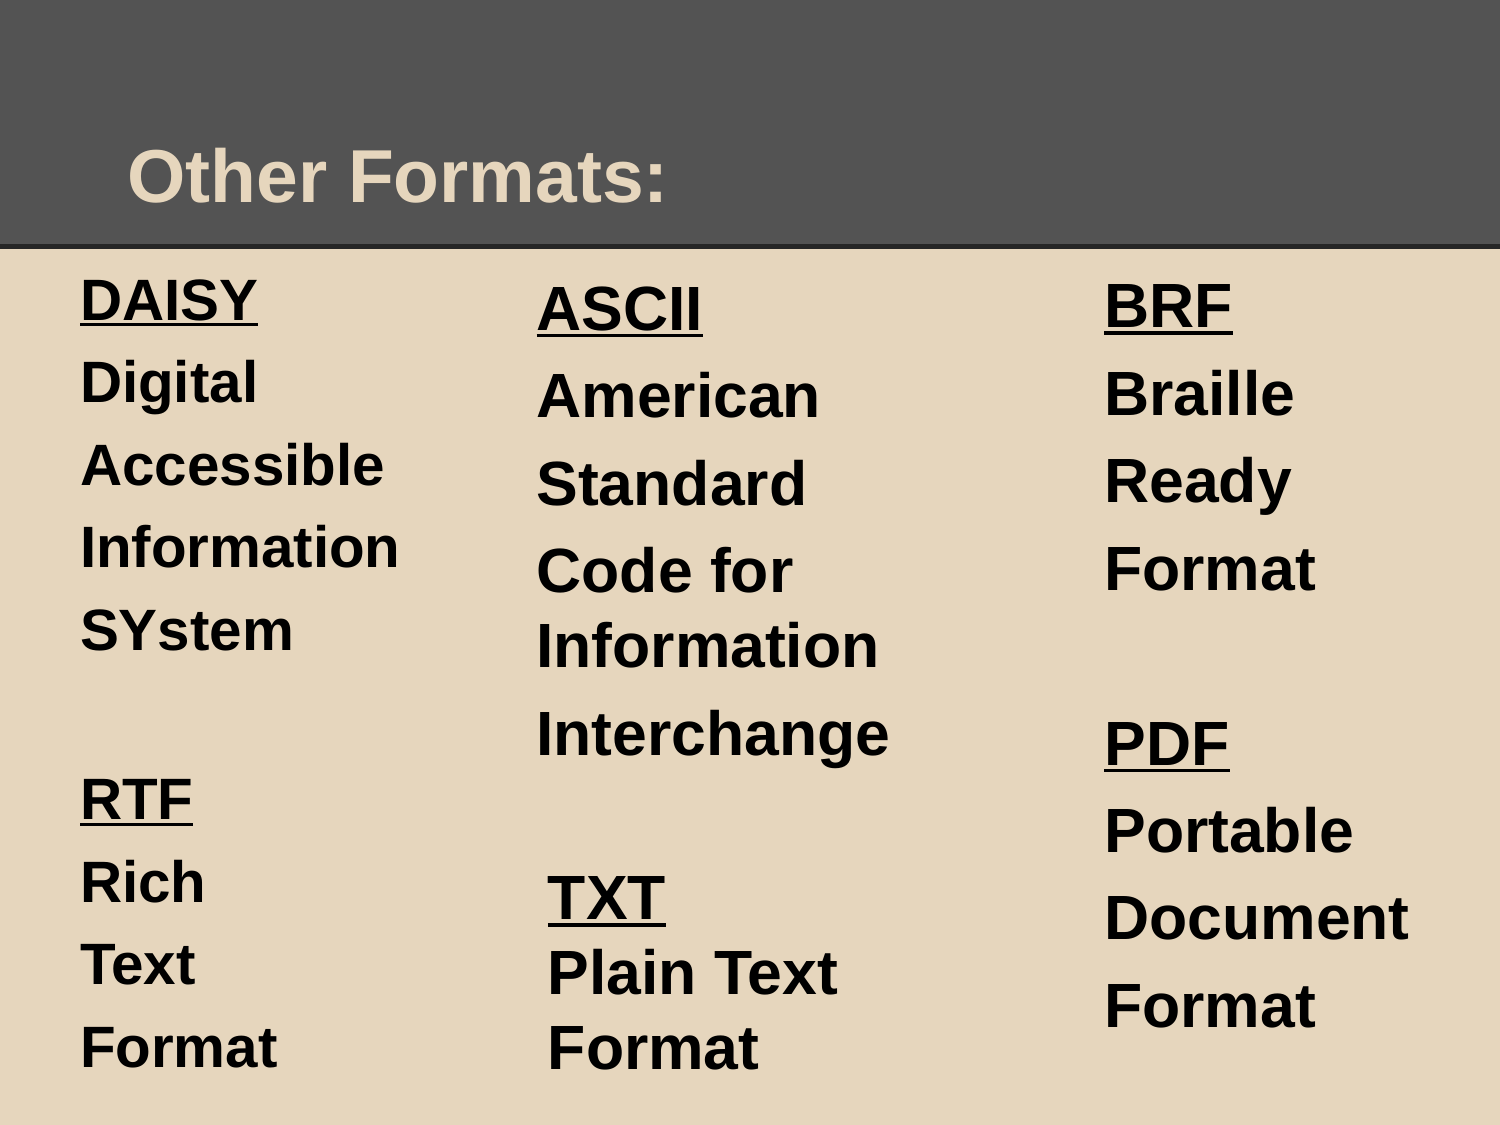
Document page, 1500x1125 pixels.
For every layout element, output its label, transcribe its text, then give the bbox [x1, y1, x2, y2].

text_box TXT Plain Text Format [532, 842, 1026, 1097]
title Other Formats: [75, 14, 1425, 233]
list BRF Braille Ready Format PDF Portable Document Format [1089, 250, 1500, 1125]
list DAISY Digital Accessible Information SYstem RTF Rich Text Format [65, 246, 485, 1125]
text_box ASCII American Standard Code for Information Interchange [521, 252, 1014, 783]
